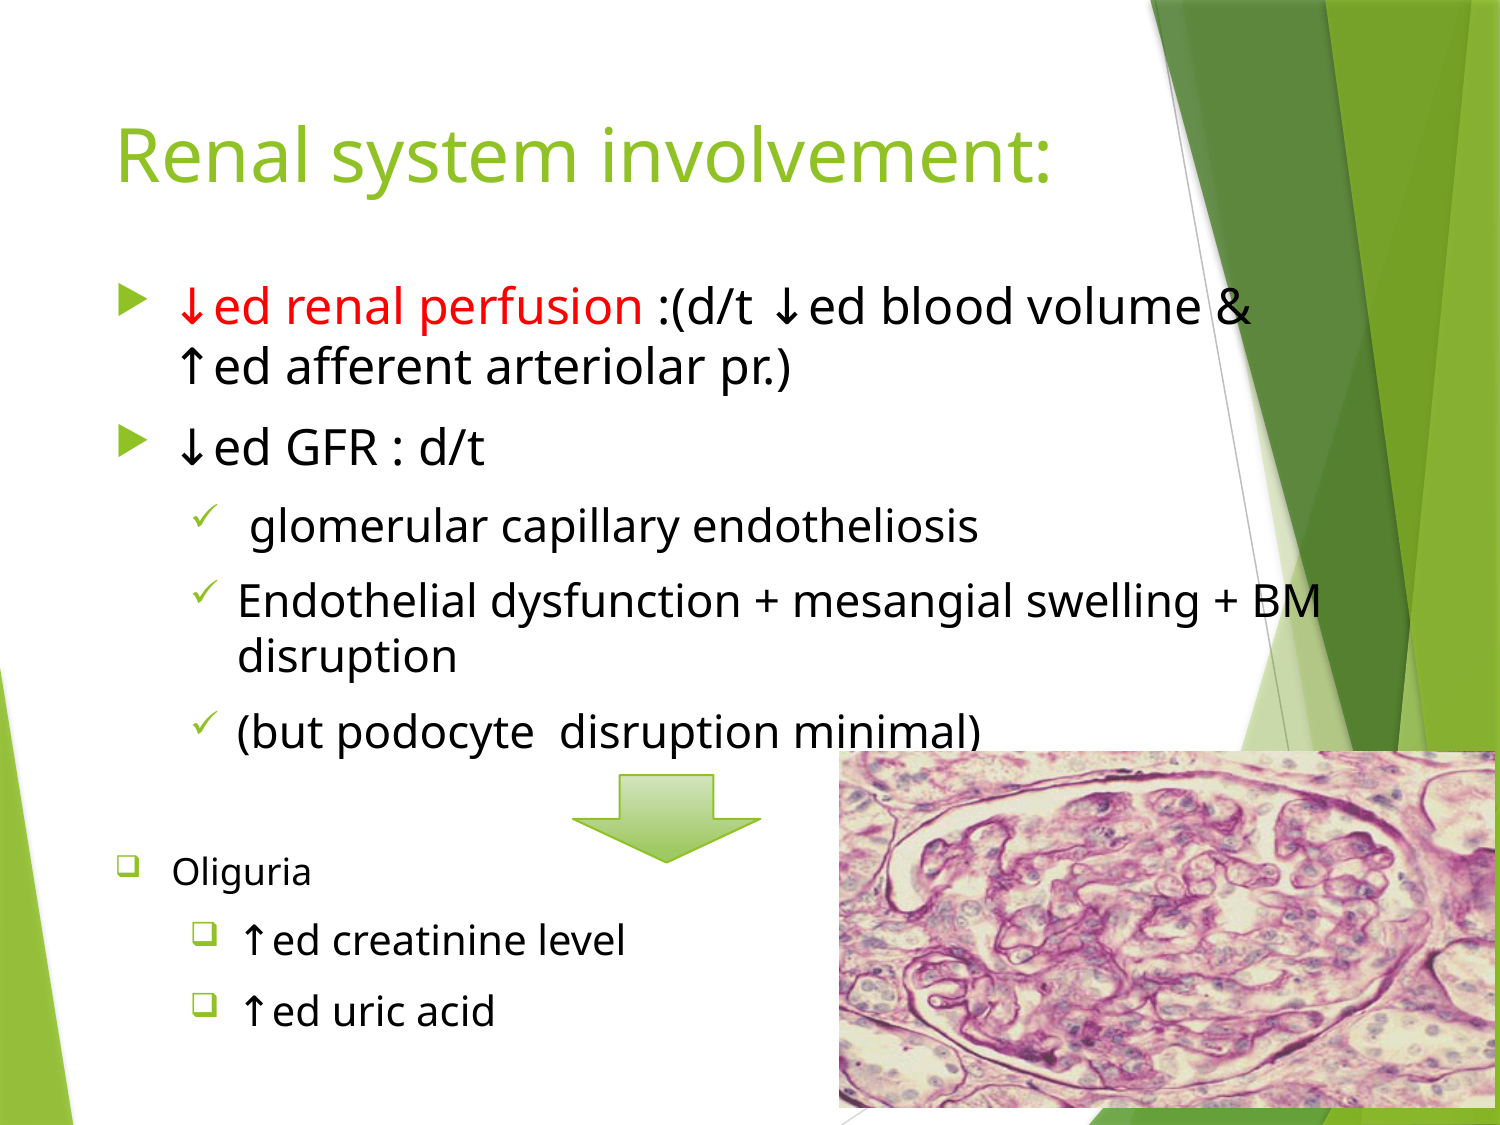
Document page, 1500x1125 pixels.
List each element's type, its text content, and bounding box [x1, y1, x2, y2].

list ↓ed renal perfusion :(d/t ↓ed blood volume & ↑ed afferent arteriolar pr.) ↓ed GFR : d/t glomerular capillary endotheliosis Endothelial dysfunction + mesangial swelling + BM disruption (but podocyte disruption minimal) Oliguria ↑ed creatinine level ↑ed uric acid [99, 267, 1363, 1088]
picture [838, 750, 1496, 1108]
text_box [571, 774, 762, 864]
title Renal system involvement: [99, 99, 1142, 267]
